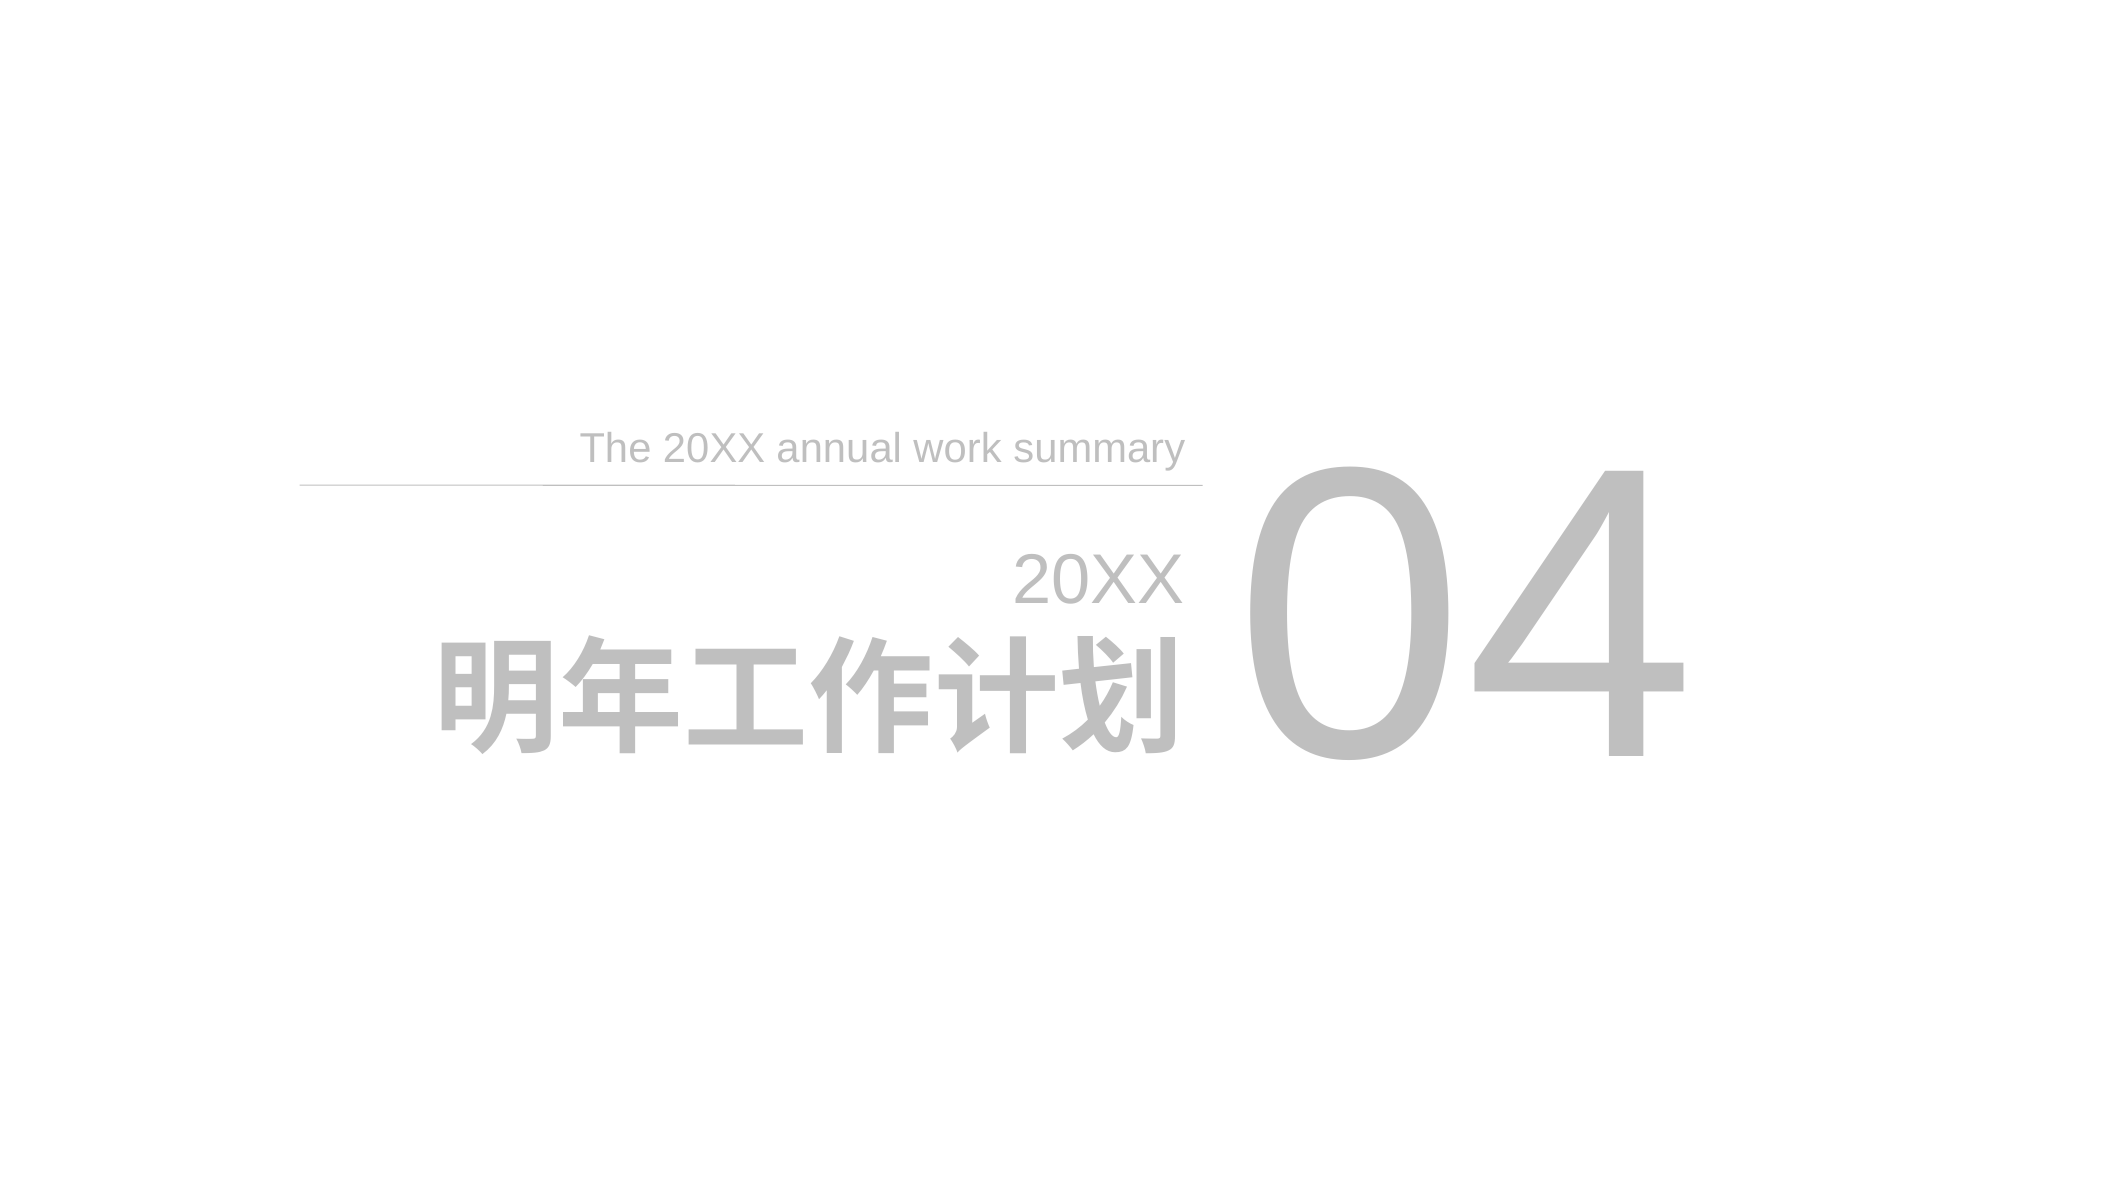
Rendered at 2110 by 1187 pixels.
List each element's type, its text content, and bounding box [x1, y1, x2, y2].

text_box The 20XX annual work summary [564, 413, 1201, 479]
text_box 20XX 明年工作计划 [418, 525, 1199, 775]
text_box 04 [1220, 334, 1711, 847]
